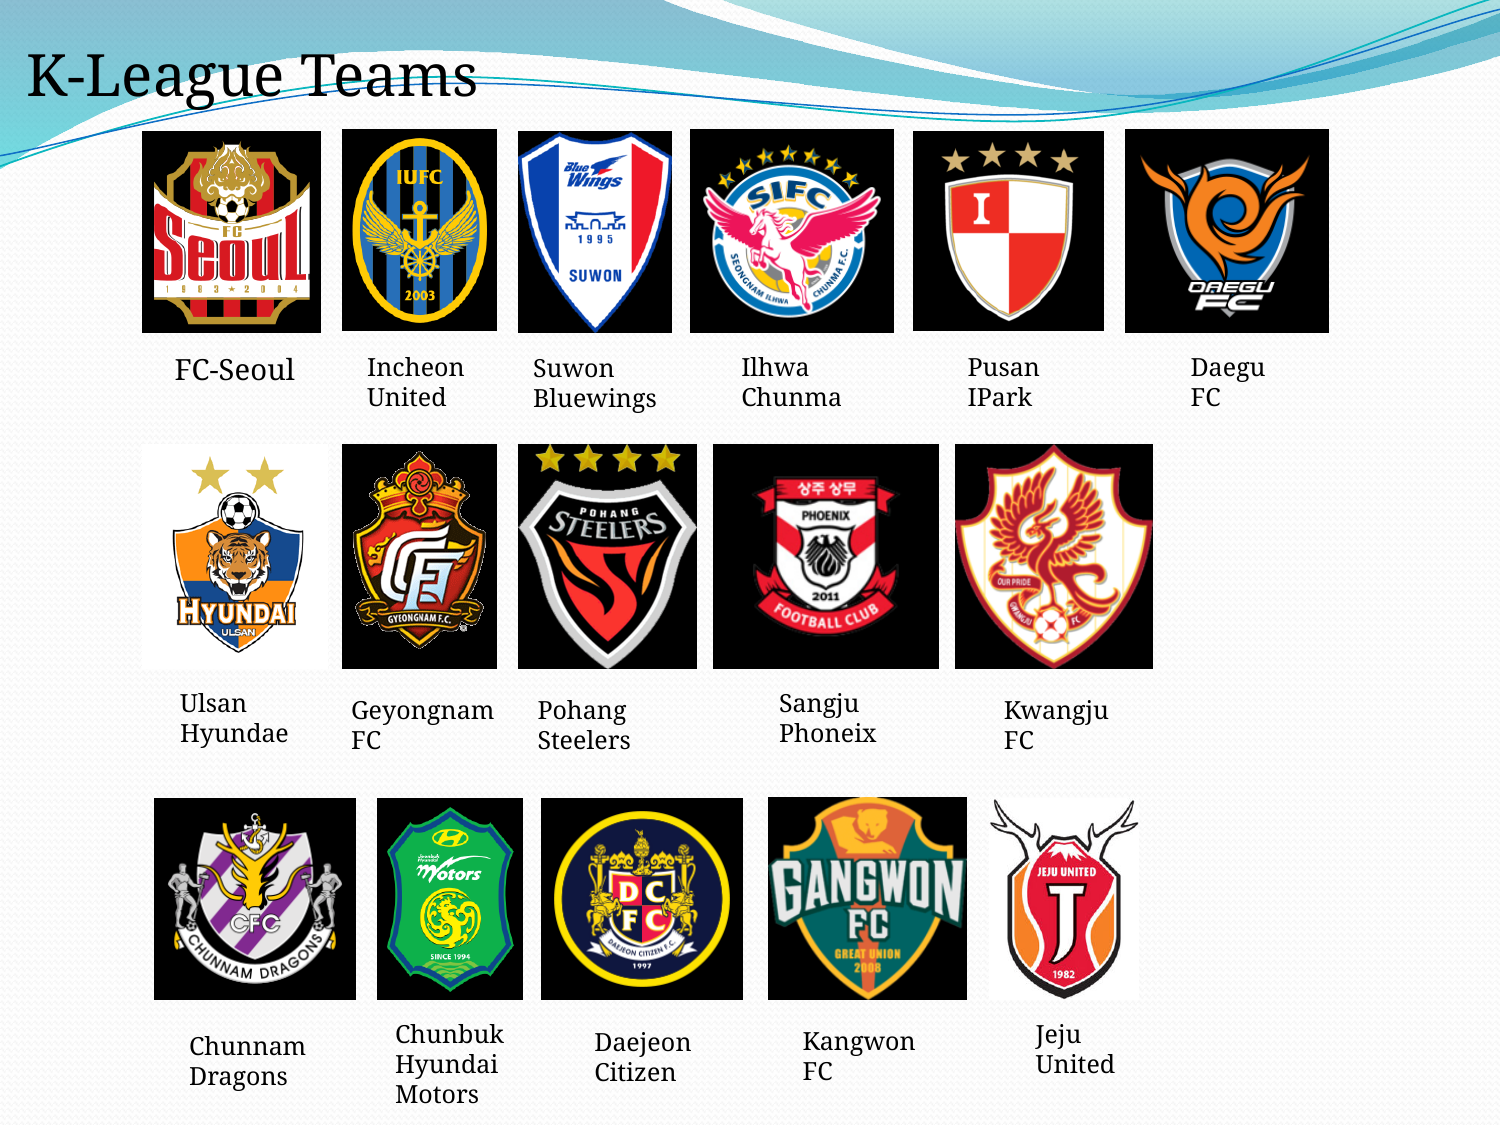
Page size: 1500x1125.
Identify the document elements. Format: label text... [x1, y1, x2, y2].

text_box Kangwon FC [787, 1018, 938, 1093]
picture [541, 798, 743, 1000]
picture [342, 444, 497, 670]
picture [142, 444, 328, 670]
text_box Sangju Phoneix [764, 682, 892, 756]
text_box Chunnam Dragons [174, 1023, 322, 1098]
picture [690, 129, 894, 333]
picture [518, 131, 673, 333]
picture [768, 797, 967, 1000]
text_box FC-Seoul [159, 346, 310, 394]
picture [988, 798, 1139, 1000]
text_box Ilhwa Chunma [726, 345, 858, 419]
text_box Incheon United [352, 344, 487, 419]
picture [912, 131, 1104, 331]
text_box Daejeon Citizen [579, 1018, 714, 1094]
picture [713, 443, 939, 670]
text_box K-League Teams [12, 30, 494, 116]
text_box Suwon Bluewings [518, 344, 672, 420]
text_box Kwangju FC [989, 687, 1125, 763]
picture [154, 798, 356, 1000]
text_box Pusan IPark [953, 345, 1056, 419]
picture [377, 798, 523, 1000]
text_box Ulsan Hyundae [165, 682, 305, 756]
picture [342, 129, 497, 332]
text_box Pohang Steelers [522, 687, 646, 763]
picture [1125, 129, 1330, 333]
picture [518, 444, 697, 670]
picture [142, 131, 321, 333]
text_box Geyongnam FC [336, 687, 510, 763]
text_box Jeju United [1020, 1013, 1130, 1086]
text_box Daegu FC [1175, 345, 1281, 419]
picture [955, 443, 1153, 670]
text_box Chunbuk Hyundai Motors [380, 1011, 526, 1116]
